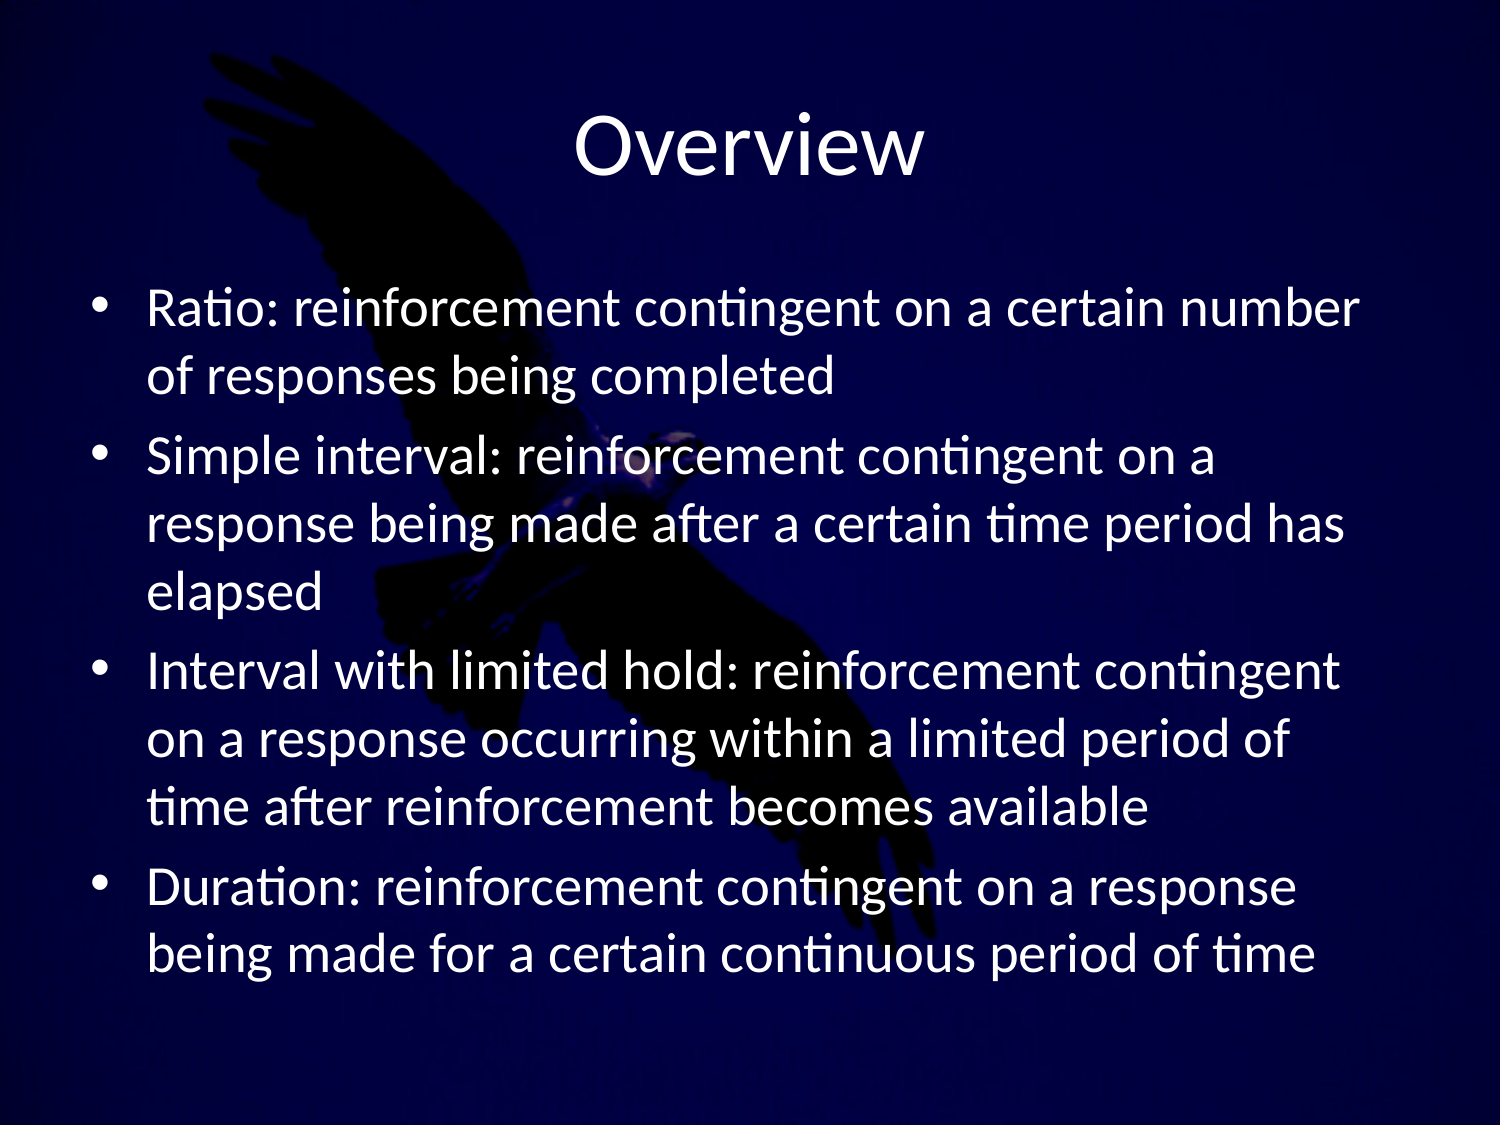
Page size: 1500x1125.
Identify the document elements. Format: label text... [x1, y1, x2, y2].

list Ratio: reinforcement contingent on a certain number of responses being completed Simple interval: reinforcement contingent on a response being made after a certain time period has elapsed Interval with limited hold: reinforcement contingent on a response occurring within a limited period of time after reinforcement becomes available Duration: reinforcement contingent on a response being made for a certain continuous period of time [75, 262, 1425, 1005]
picture [0, 0, 1500, 1125]
title Overview [75, 45, 1425, 233]
